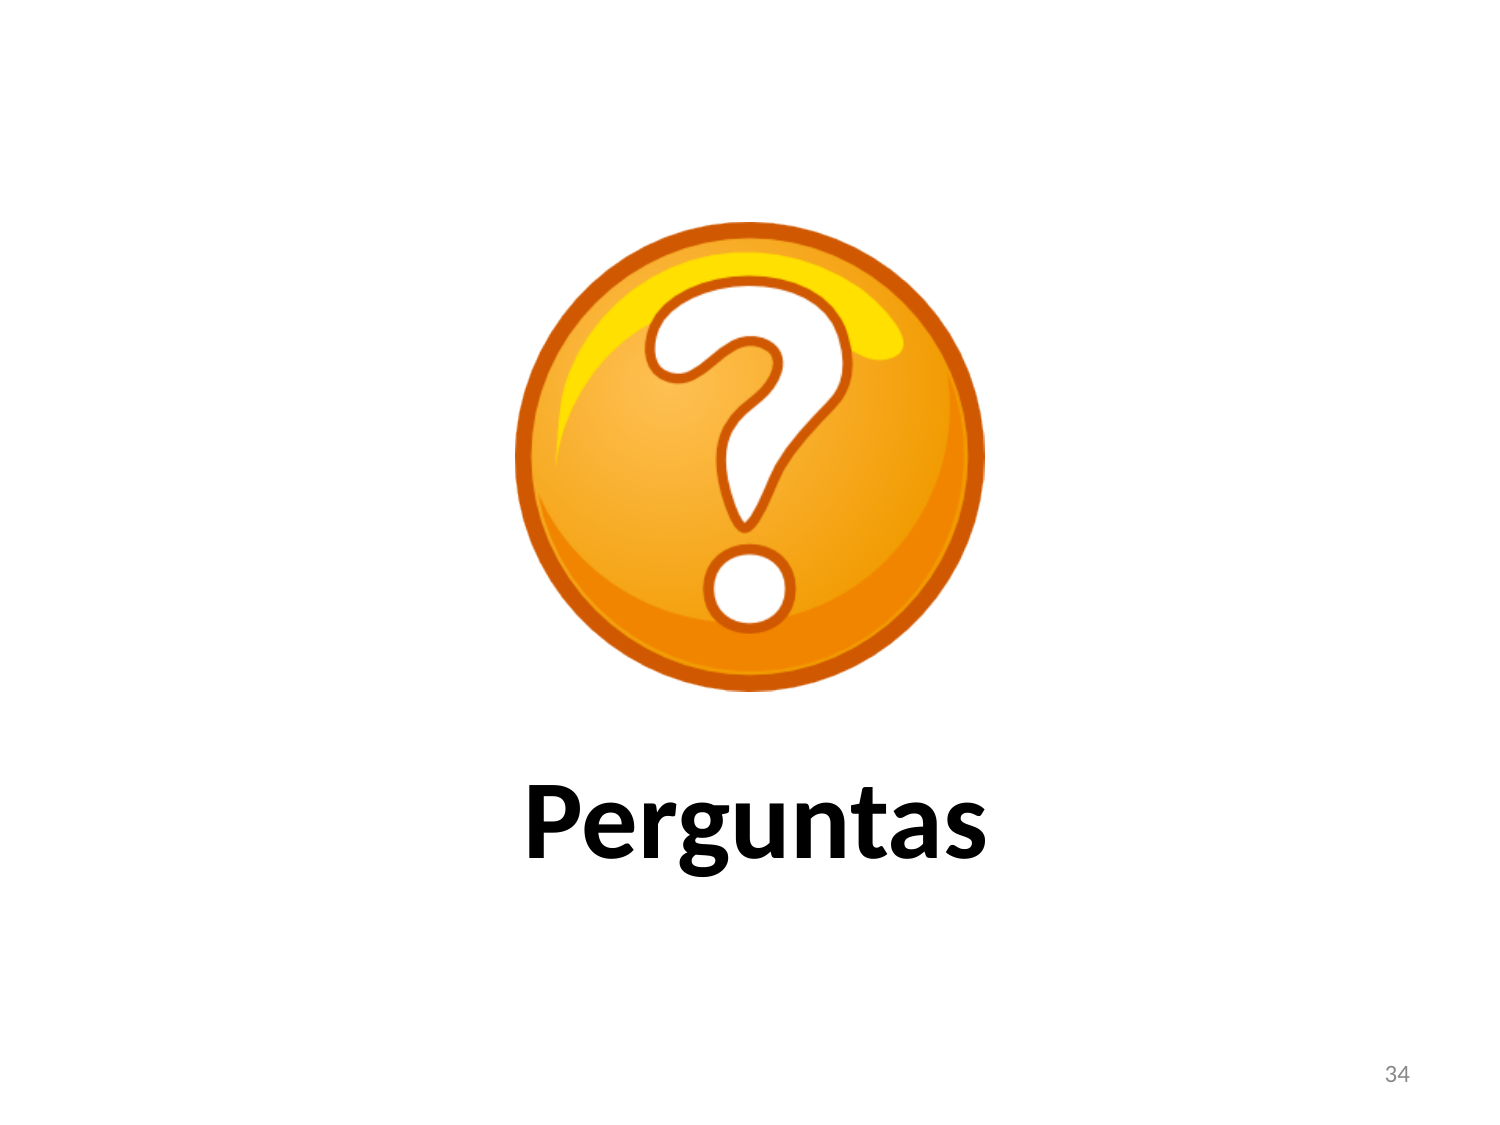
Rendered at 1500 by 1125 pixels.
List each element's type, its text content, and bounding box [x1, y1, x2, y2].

slide_number 34 [1074, 1042, 1425, 1103]
text_box Perguntas [509, 738, 1004, 888]
picture [515, 222, 985, 692]
